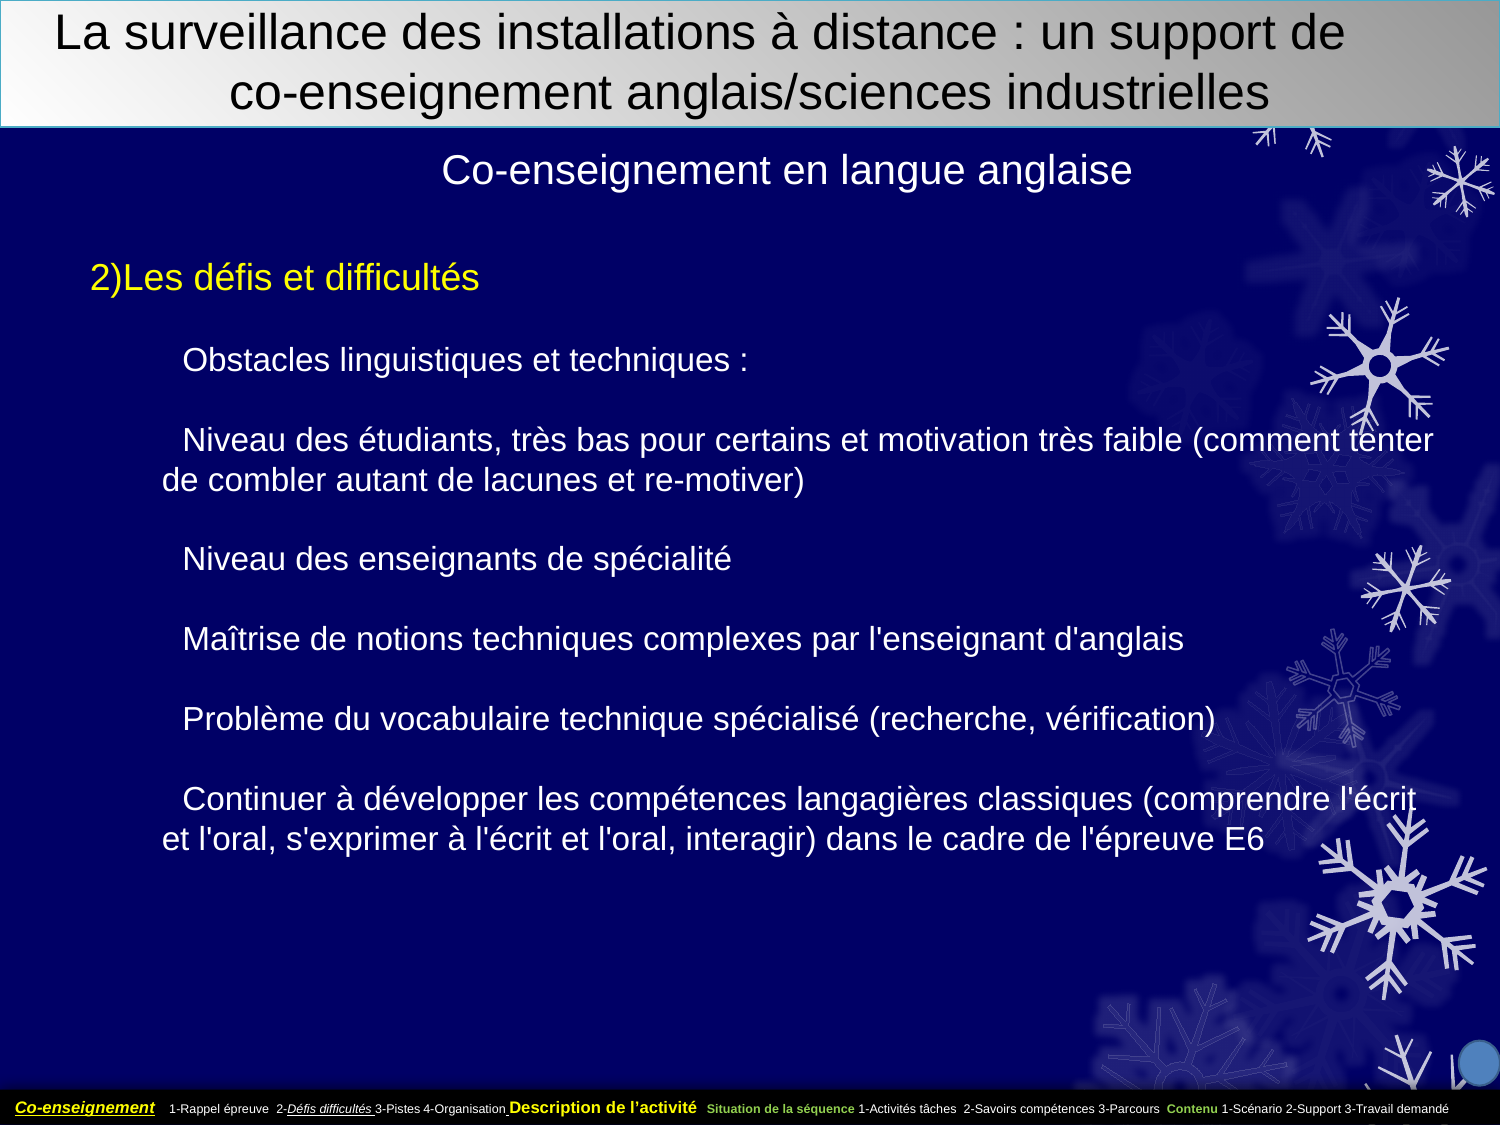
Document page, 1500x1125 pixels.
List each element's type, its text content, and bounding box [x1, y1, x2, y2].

text_box Co-enseignement 1-Rappel épreuve 2-Défis difficultés 3-Pistes 4-Organisation Description de l’activité Situation de la séquence 1-Activités tâches 2-Savoirs compétences 3-Parcours Contenu 1-Scénario 2-Support 3-Travail demandé [0, 1089, 1500, 1125]
title La surveillance des installations à distance : un support de co-enseignement anglais/sciences industrielles [0, 0, 1500, 128]
text_box Co-enseignement en langue anglaise 2)Les défis et difficultés Obstacles linguistiques et techniques : Niveau des étudiants, très bas pour certains et motivation très faible (comment tenter de combler autant de lacunes et re-motiver) Niveau des enseignants de spécialité Maîtrise de notions techniques complexes par l'enseignant d'anglais Problème du vocabulaire technique spécialisé (recherche, vérification) Continuer à développer les compétences langagières classiques (comprendre l'écrit et l'oral, s'exprimer à l'écrit et l'oral, interagir) dans le cadre de l'épreuve E6 [0, 135, 1500, 905]
text_box [1457, 1039, 1500, 1087]
